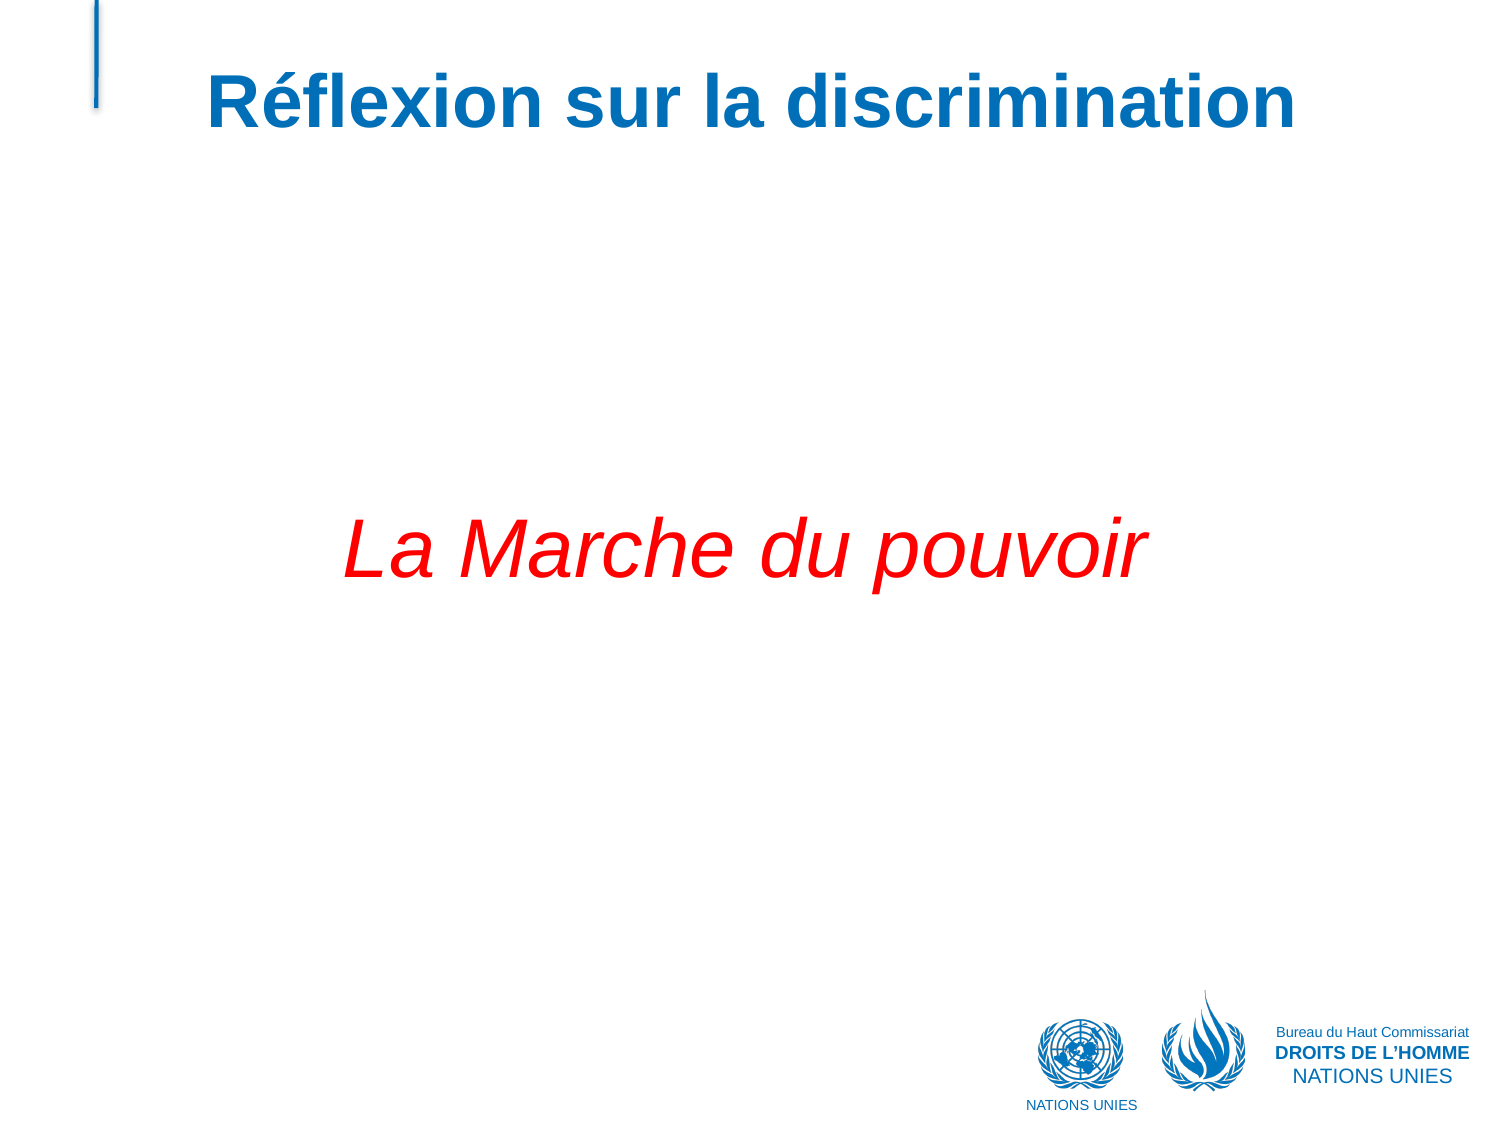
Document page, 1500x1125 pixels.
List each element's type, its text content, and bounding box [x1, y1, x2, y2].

title Réflexion sur la discrimination [68, 45, 1437, 224]
picture [1037, 990, 1457, 1107]
text_box Bureau du Haut Commissariat DROITS DE L’HOMME NATIONS UNIES [1245, 1015, 1500, 1096]
text_box La Marche du pouvoir [166, 342, 1325, 893]
text_box NATIONS UNIES [980, 1088, 1184, 1121]
